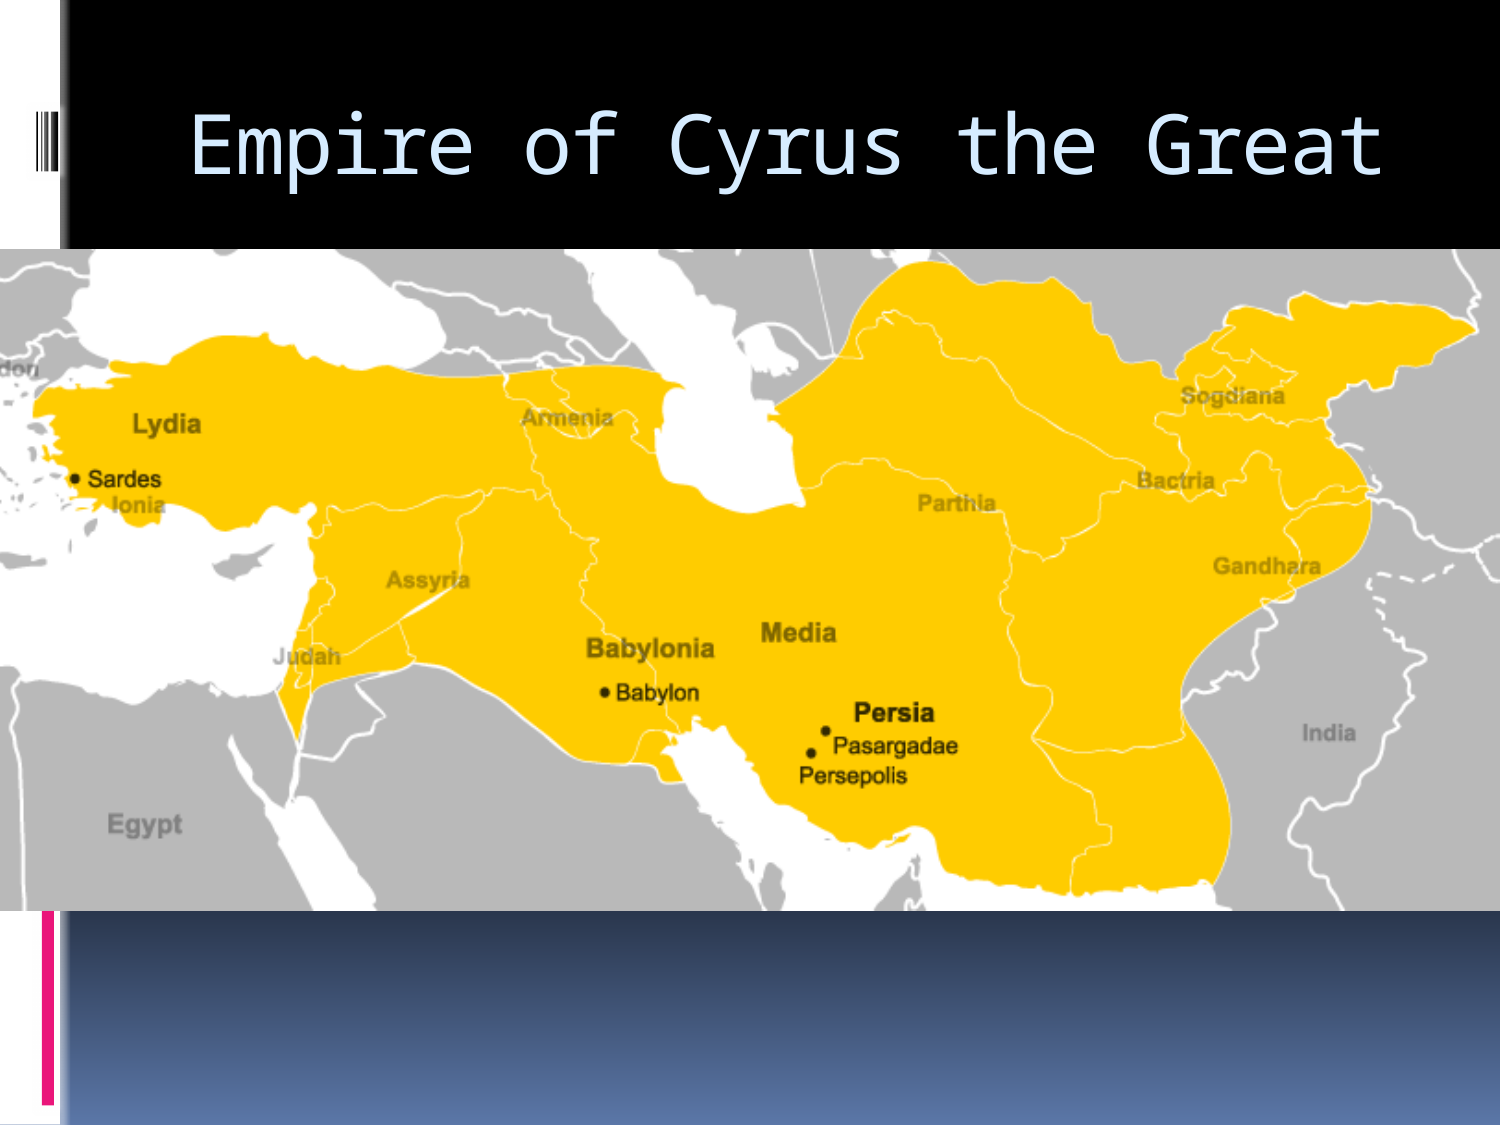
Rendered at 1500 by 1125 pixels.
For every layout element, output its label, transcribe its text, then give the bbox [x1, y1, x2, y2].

title Empire of Cyrus the Great [150, 83, 1425, 234]
picture [0, 249, 1500, 911]
